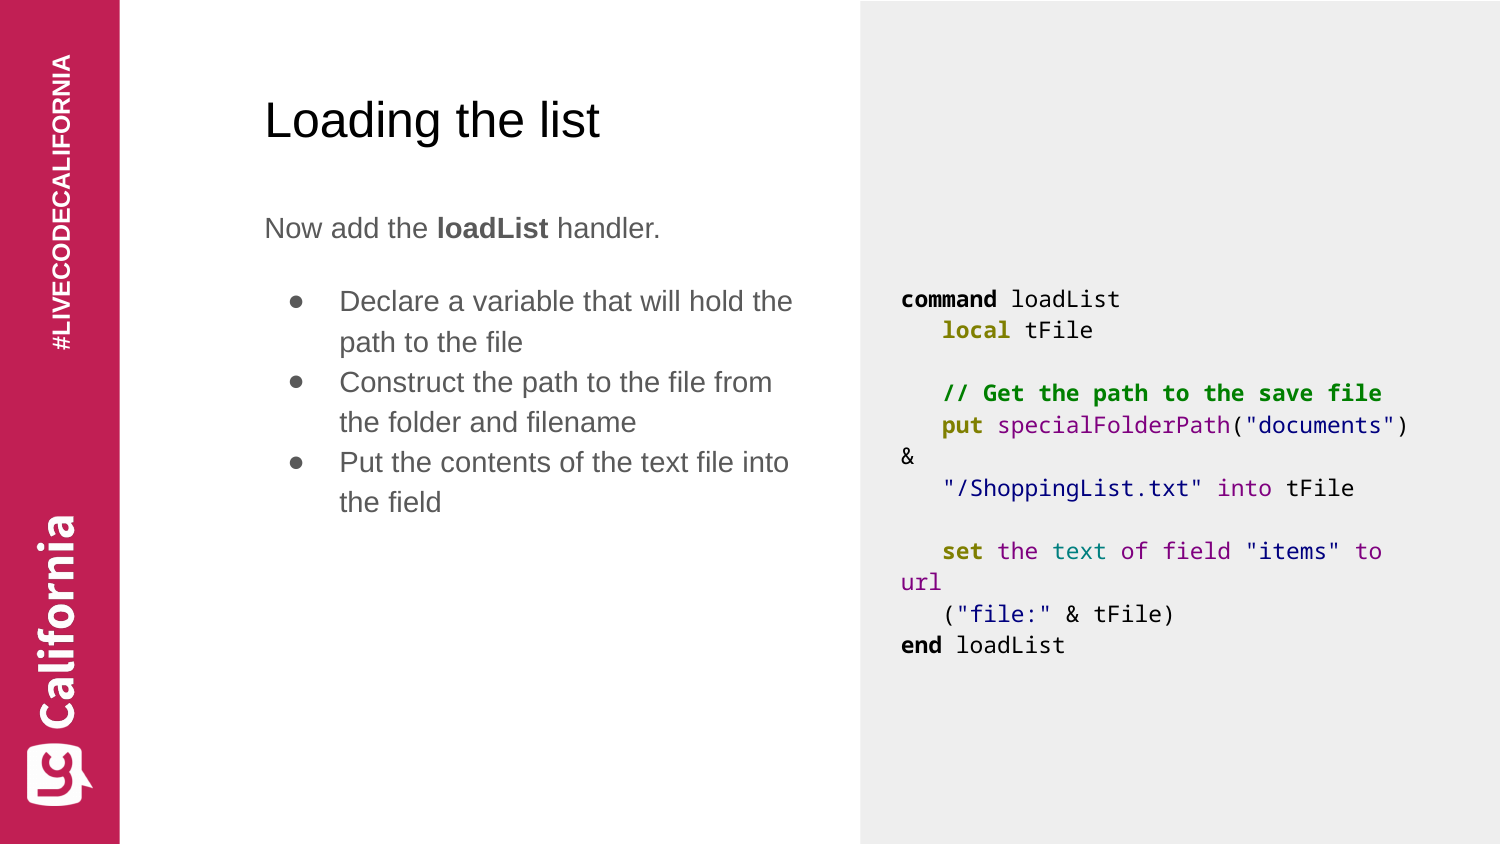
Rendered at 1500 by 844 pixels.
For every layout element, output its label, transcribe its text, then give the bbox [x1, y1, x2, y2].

title Loading the list [249, 72, 1417, 167]
list command loadList local tFile // Get the path to the save file put specialFolderPath("documents") & "/ShoppingList.txt" into tFile set the text of field "items" to url ("file:" & tFile) end loadList [885, 189, 1449, 750]
list Now add the loadList handler. Declare a variable that will hold the path to the file Construct the path to the file from the folder and filename Put the contents of the text file into the field [249, 189, 813, 750]
picture [0, 0, 120, 844]
text_box [860, 1, 1500, 844]
